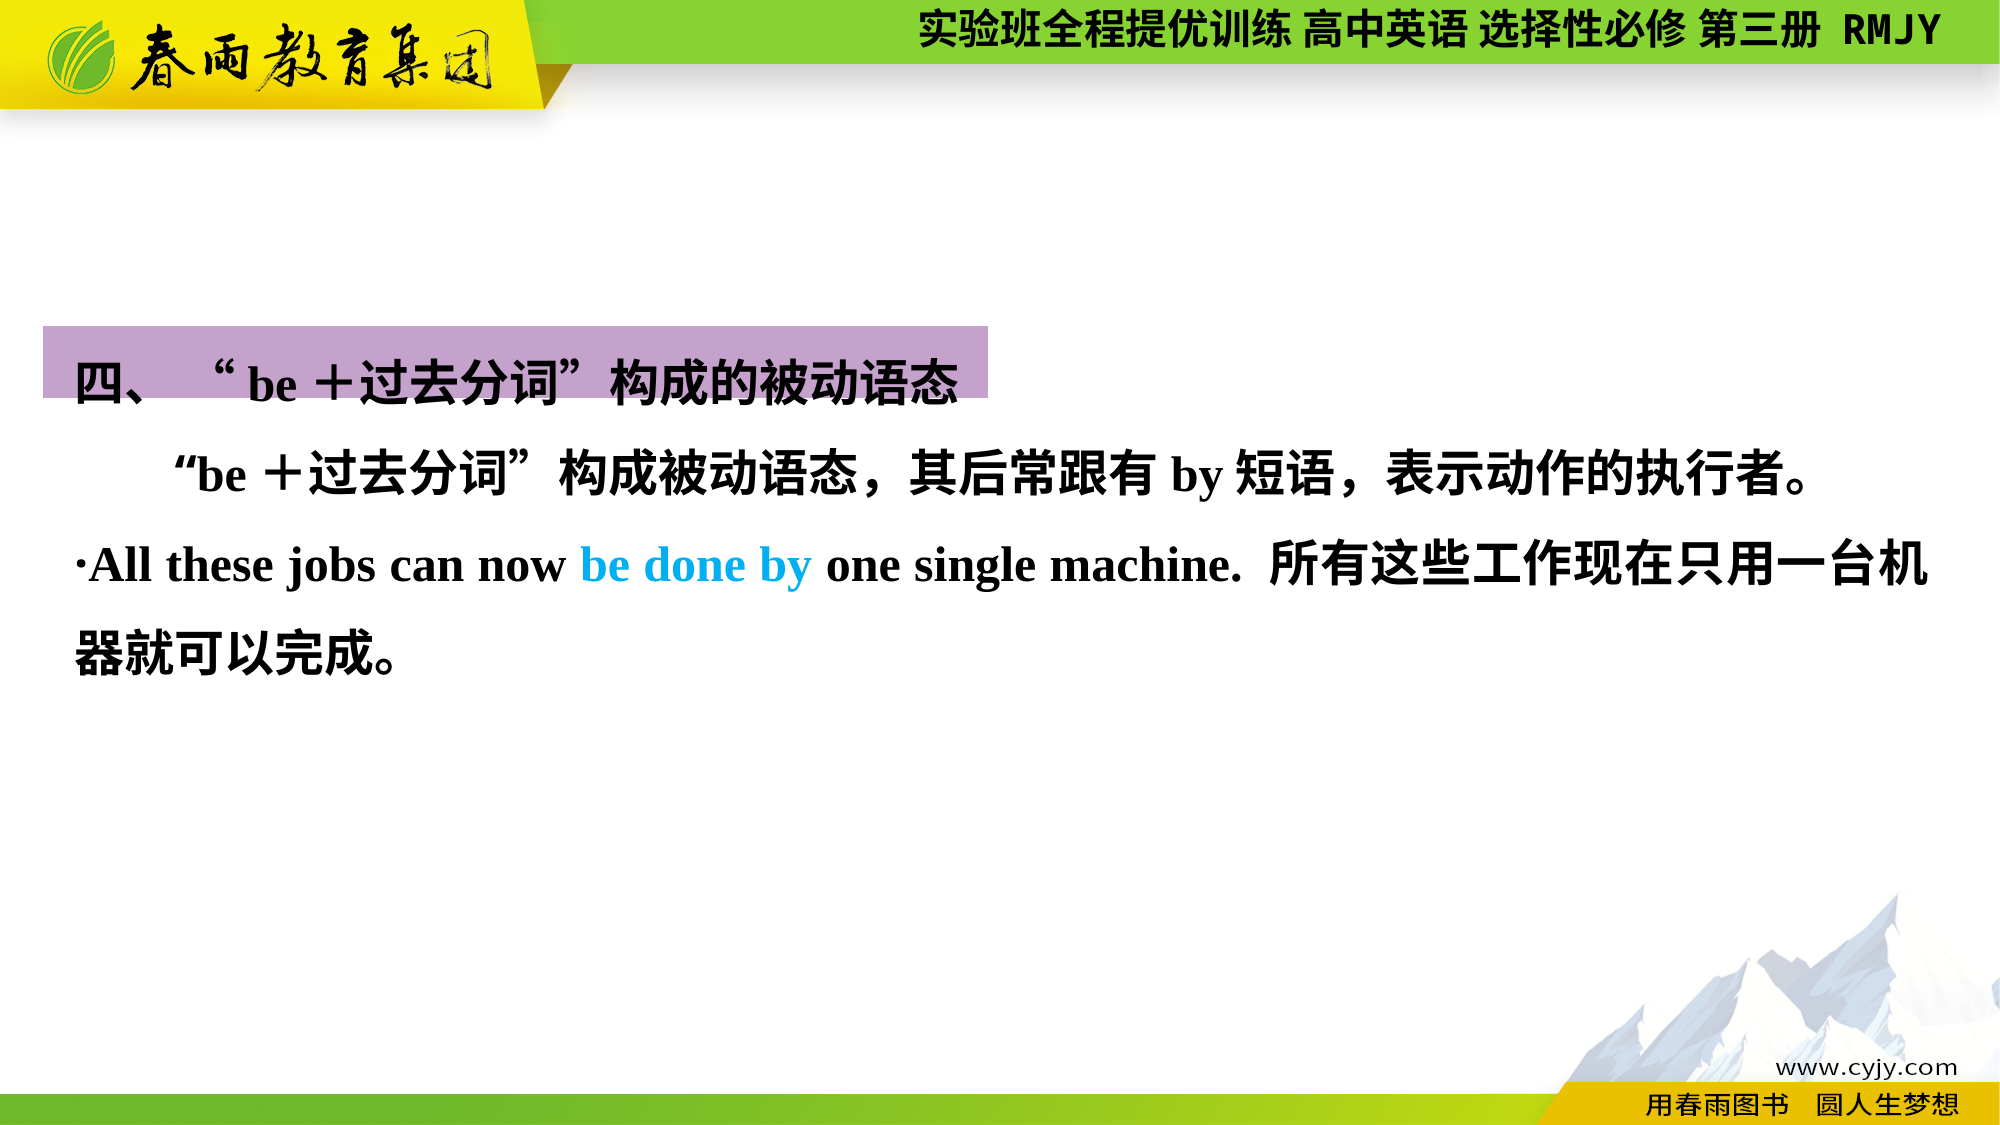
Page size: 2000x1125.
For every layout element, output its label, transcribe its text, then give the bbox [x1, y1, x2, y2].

picture [0, 0, 2000, 1125]
list 四、 “be＋过去分词”构成的被动语态 “be＋过去分词”构成被动语态，其后常跟有by短语，表示动作的执行者。 ·All these jobs can now be done by one single machine. 所有这些工作现在只用一台机器就可以完成。 [59, 313, 1944, 681]
